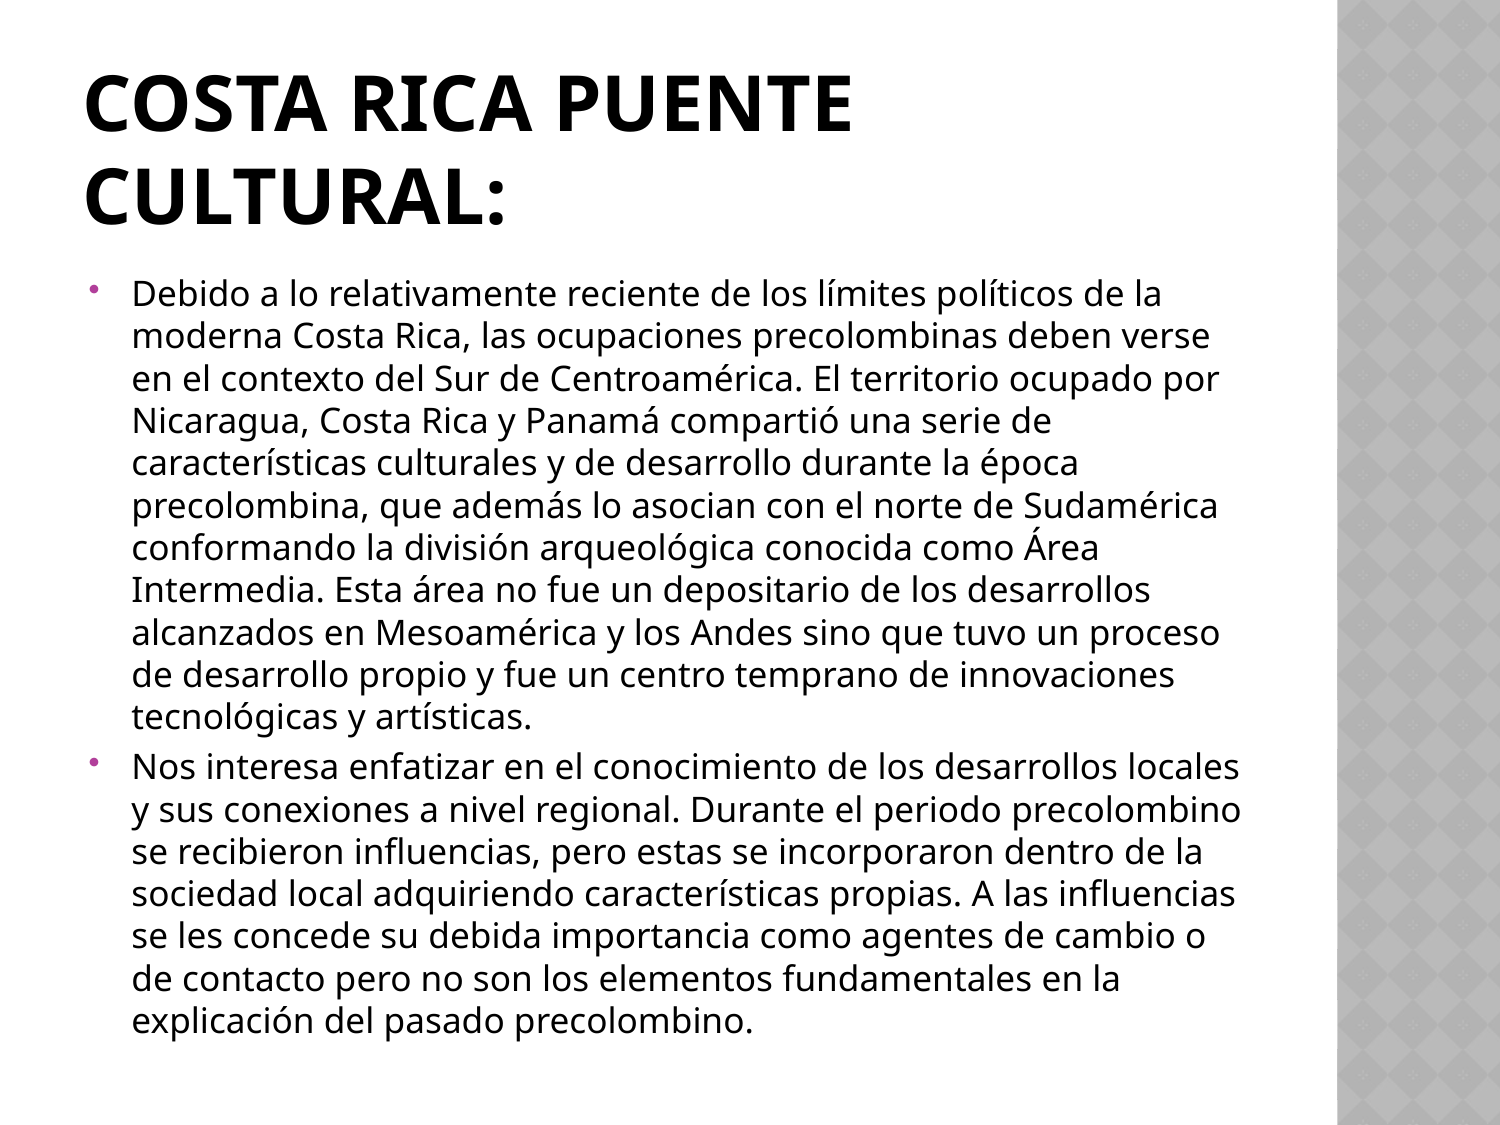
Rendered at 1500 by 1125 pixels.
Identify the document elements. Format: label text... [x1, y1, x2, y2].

title Costa Rica Puente cultural: [75, 52, 1263, 240]
list Debido a lo relativamente reciente de los límites políticos de la moderna Costa Rica, las ocupaciones precolombinas deben verse en el contexto del Sur de Centroamérica. El territorio ocupado por Nicaragua, Costa Rica y Panamá compartió una serie de características culturales y de desarrollo durante la época precolombina, que además lo asocian con el norte de Sudamérica conformando la división arqueológica conocida como Área Intermedia. Esta área no fue un depositario de los desarrollos alcanzados en Mesoamérica y los Andes sino que tuvo un proceso de desarrollo propio y fue un centro temprano de innovaciones tecnológicas y artísticas. Nos interesa enfatizar en el conocimiento de los desarrollos locales y sus conexiones a nivel regional. Durante el periodo precolombino se recibieron influencias, pero estas se incorporaron dentro de la sociedad local adquiriendo características propias. A las influencias se les concede su debida importancia como agentes de cambio o de contacto pero no son los elementos fundamentales en la explicación del pasado precolombino. [75, 264, 1263, 1059]
